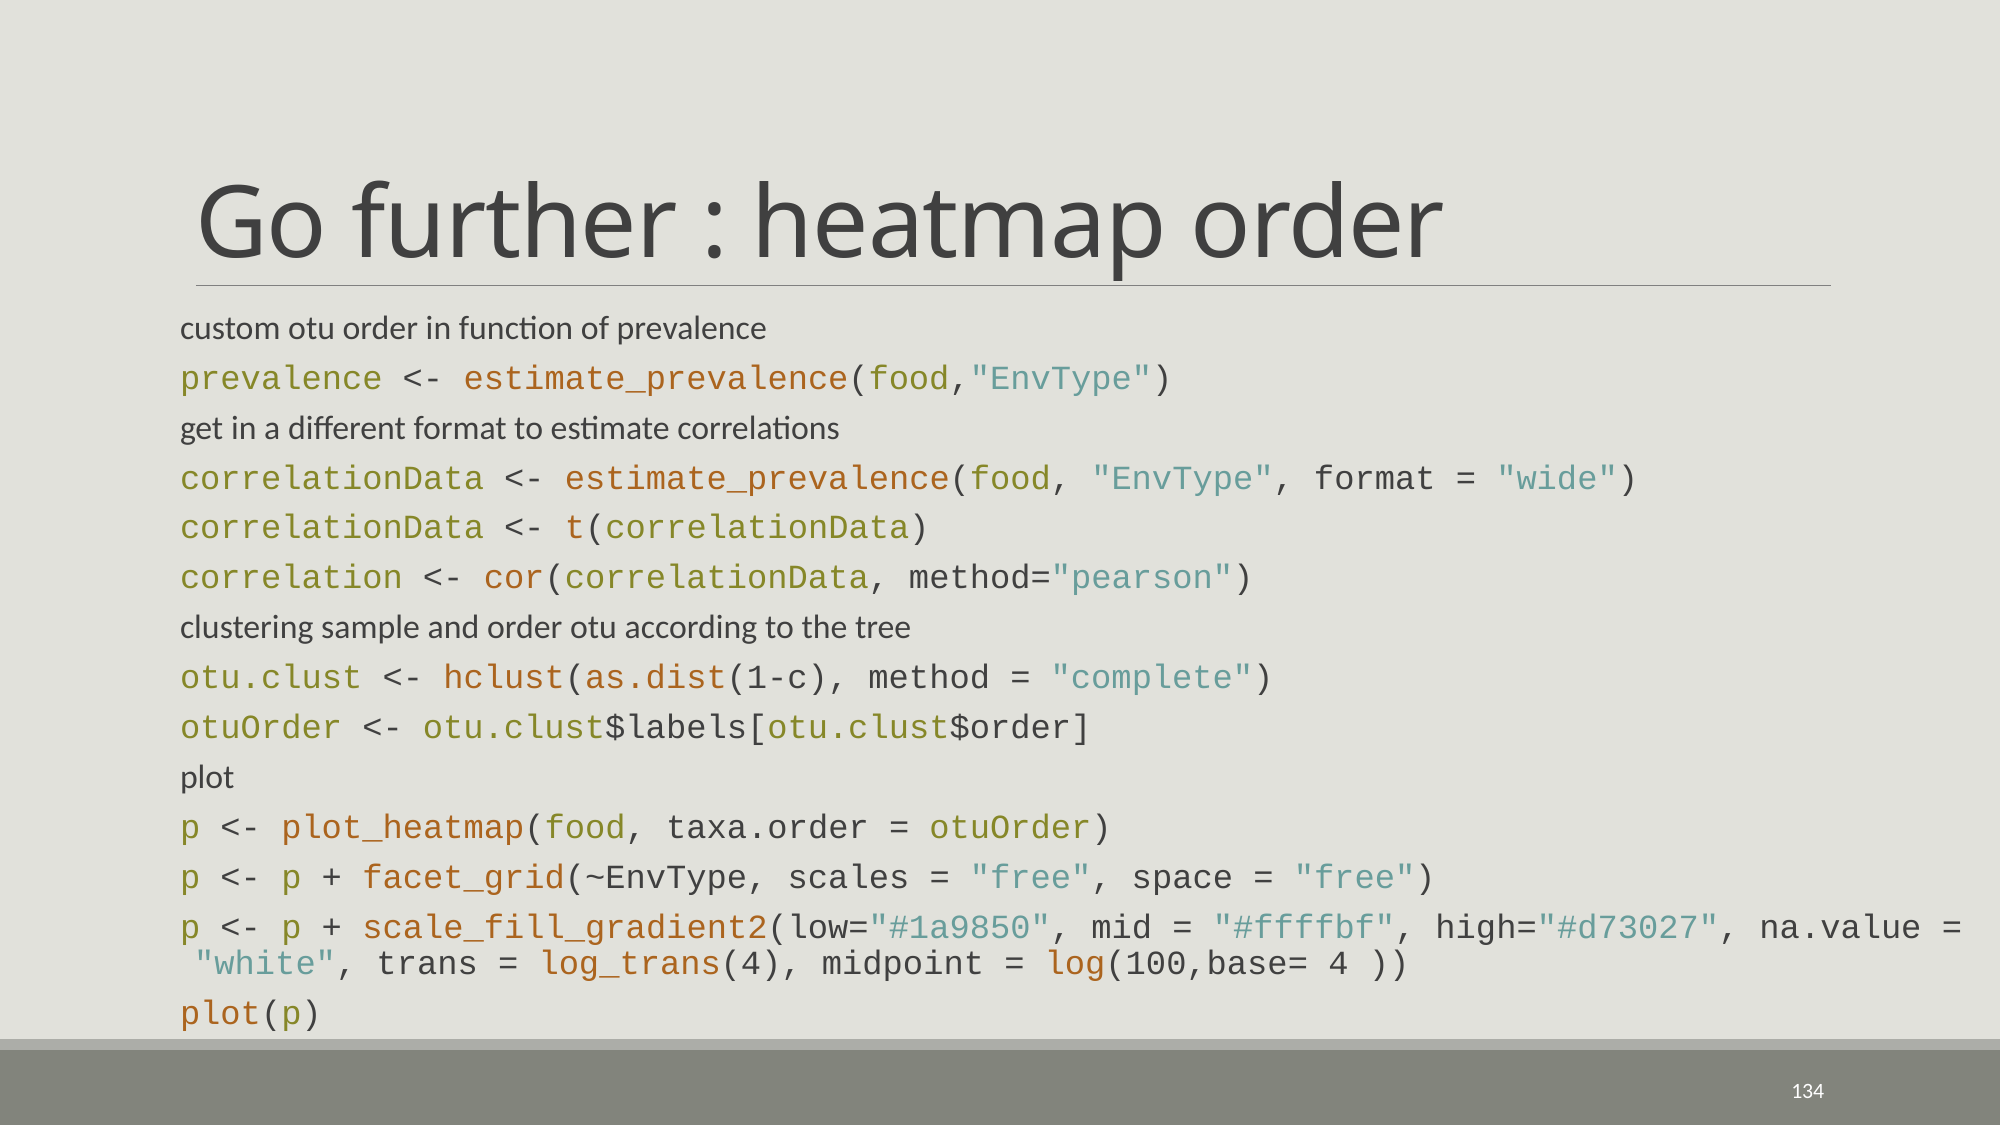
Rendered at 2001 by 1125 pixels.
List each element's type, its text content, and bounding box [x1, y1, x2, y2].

title Go further : heatmap order [180, 47, 1830, 285]
slide_number 134 [1624, 1059, 1840, 1120]
list custom otu order in function of prevalence prevalence <- estimate_prevalence(food,"EnvType") get in a different format to estimate correlations correlationData <- estimate_prevalence(food, "EnvType", format = "wide") correlationData <- t(correlationData) correlation <- cor(correlationData, method="pearson") clustering sample and order otu according to the tree otu.clust <- hclust(as.dist(1-c), method = "complete") otuOrder <- otu.clust$labels[otu.clust$order] plot p <- plot_heatmap(food, taxa.order = otuOrder) p <- p + facet_grid(~EnvType, scales = "free", space = "free") p <- p + scale_fill_gradient2(low="#1a9850", mid = "#ffffbf", high="#d73027", na.value = "white", trans = log_trans(4), midpoint = log(100,base= 4 )) plot(p) [180, 302, 1981, 1043]
